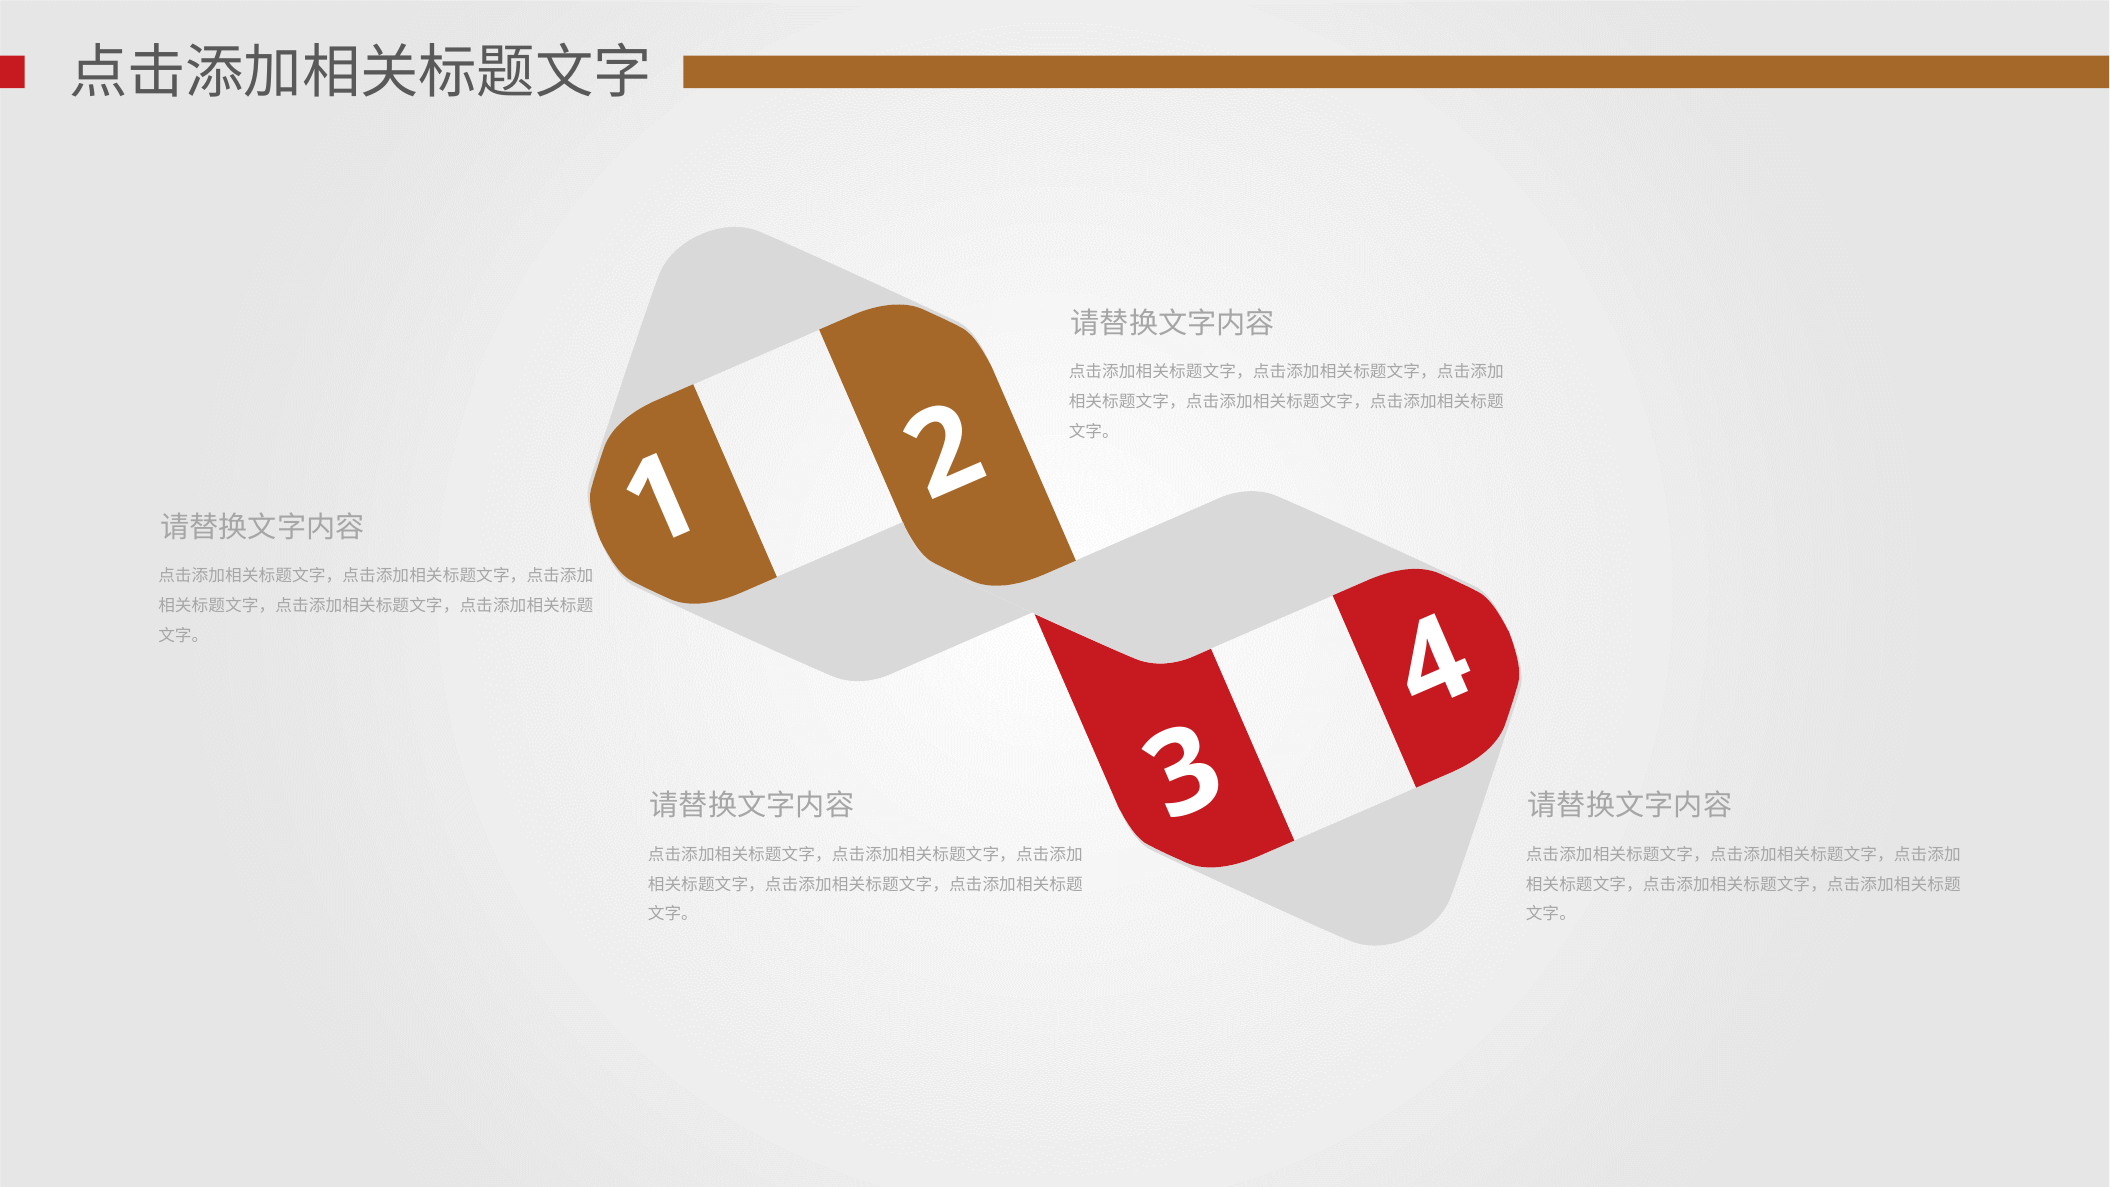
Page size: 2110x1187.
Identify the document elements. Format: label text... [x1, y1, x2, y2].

picture [0, 0, 2110, 1187]
text_box 点击添加相关标题文字 [54, 26, 667, 112]
text_box 请替换文字内容 [1576, 771, 1911, 830]
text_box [534, 224, 1576, 948]
text_box 点击添加相关标题文字，点击添加相关标题文字，点击添加相关标题文字，点击添加相关标题文字，点击添加相关标题文字。 [1576, 826, 1981, 931]
text_box 点击添加相关标题文字，点击添加相关标题文字，点击添加相关标题文字，点击添加相关标题文字，点击添加相关标题文字。 [144, 551, 534, 652]
text_box 请替换文字内容 [144, 493, 534, 551]
